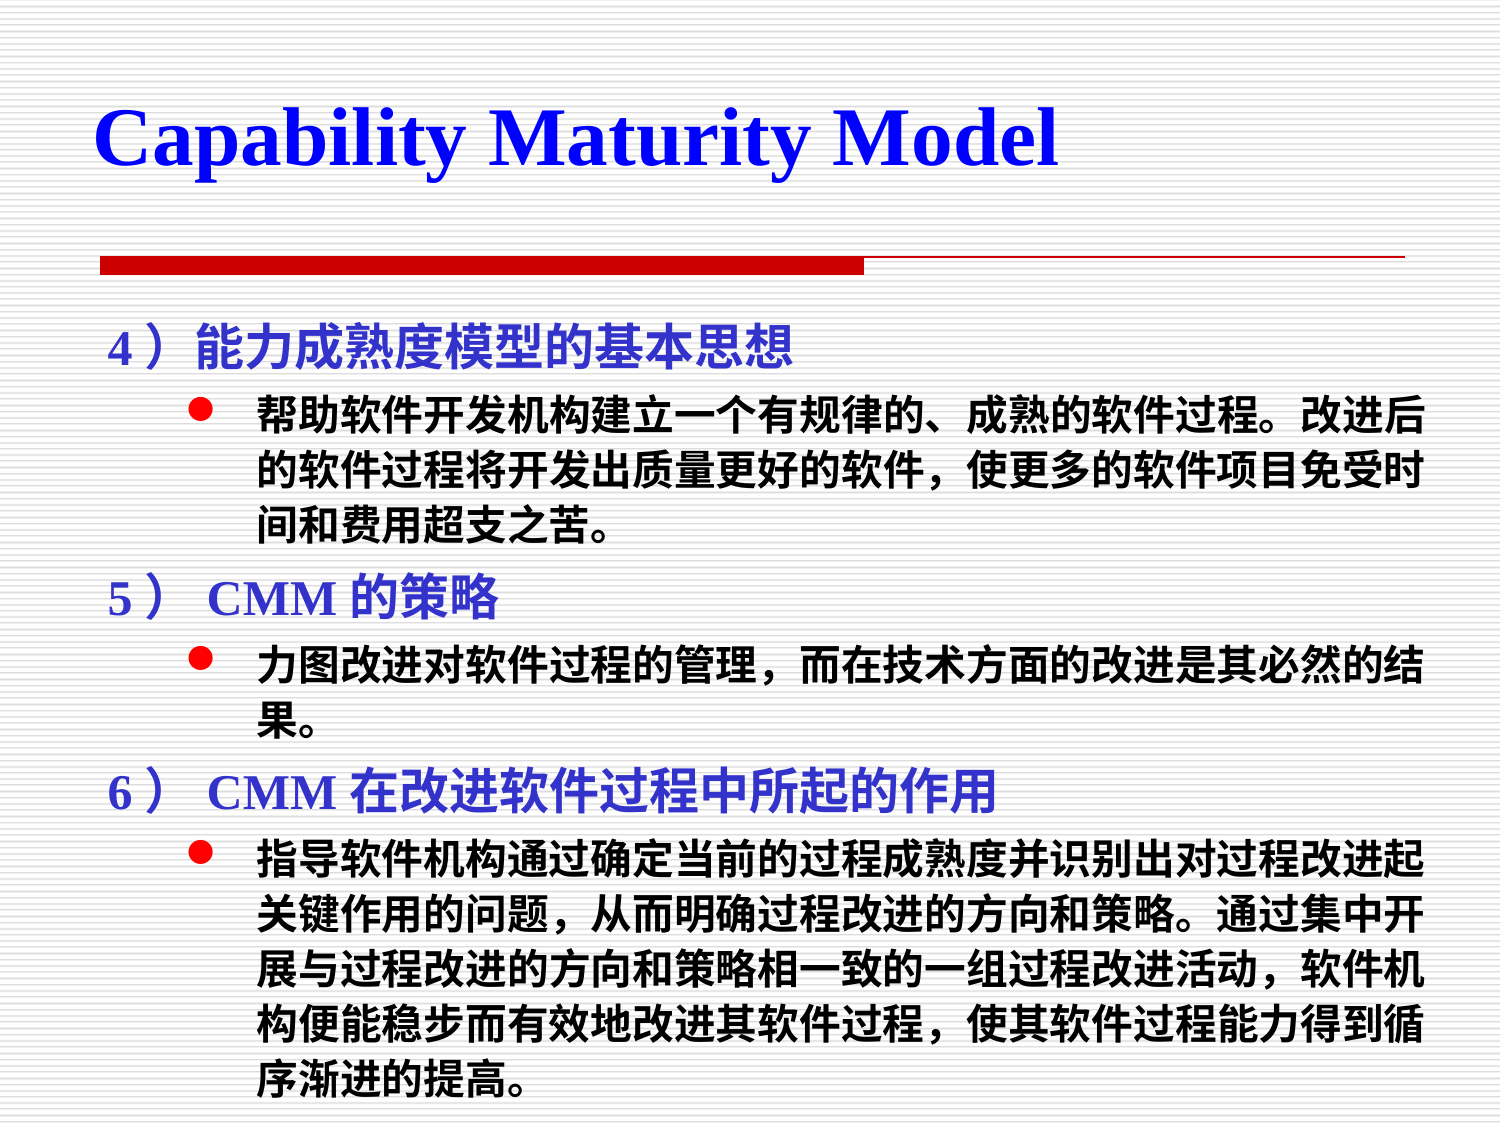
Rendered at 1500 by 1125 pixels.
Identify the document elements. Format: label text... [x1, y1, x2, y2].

text_box Capability Maturity Model [78, 38, 1391, 226]
picture [0, 0, 1500, 1125]
text_box 4）能力成熟度模型的基本思想 帮助软件开发机构建立一个有规律的、成熟的软件过程。改进后的软件过程将开发出质量更好的软件，使更多的软件项目免受时间和费用超支之苦。 5）CMM的策略 力图改进对软件过程的管理，而在技术方面的改进是其必然的结果。 6）CMM在改进软件过程中所起的作用 指导软件机构通过确定当前的过程成熟度并识别出对过程改进起关键作用的问题，从而明确过程改进的方向和策略。通过集中开展与过程改进的方向和策略相一致的一组过程改进活动，软件机构便能稳步而有效地改进其软件过程，使其软件过程能力得到循序渐进的提高。 [92, 302, 1481, 1125]
